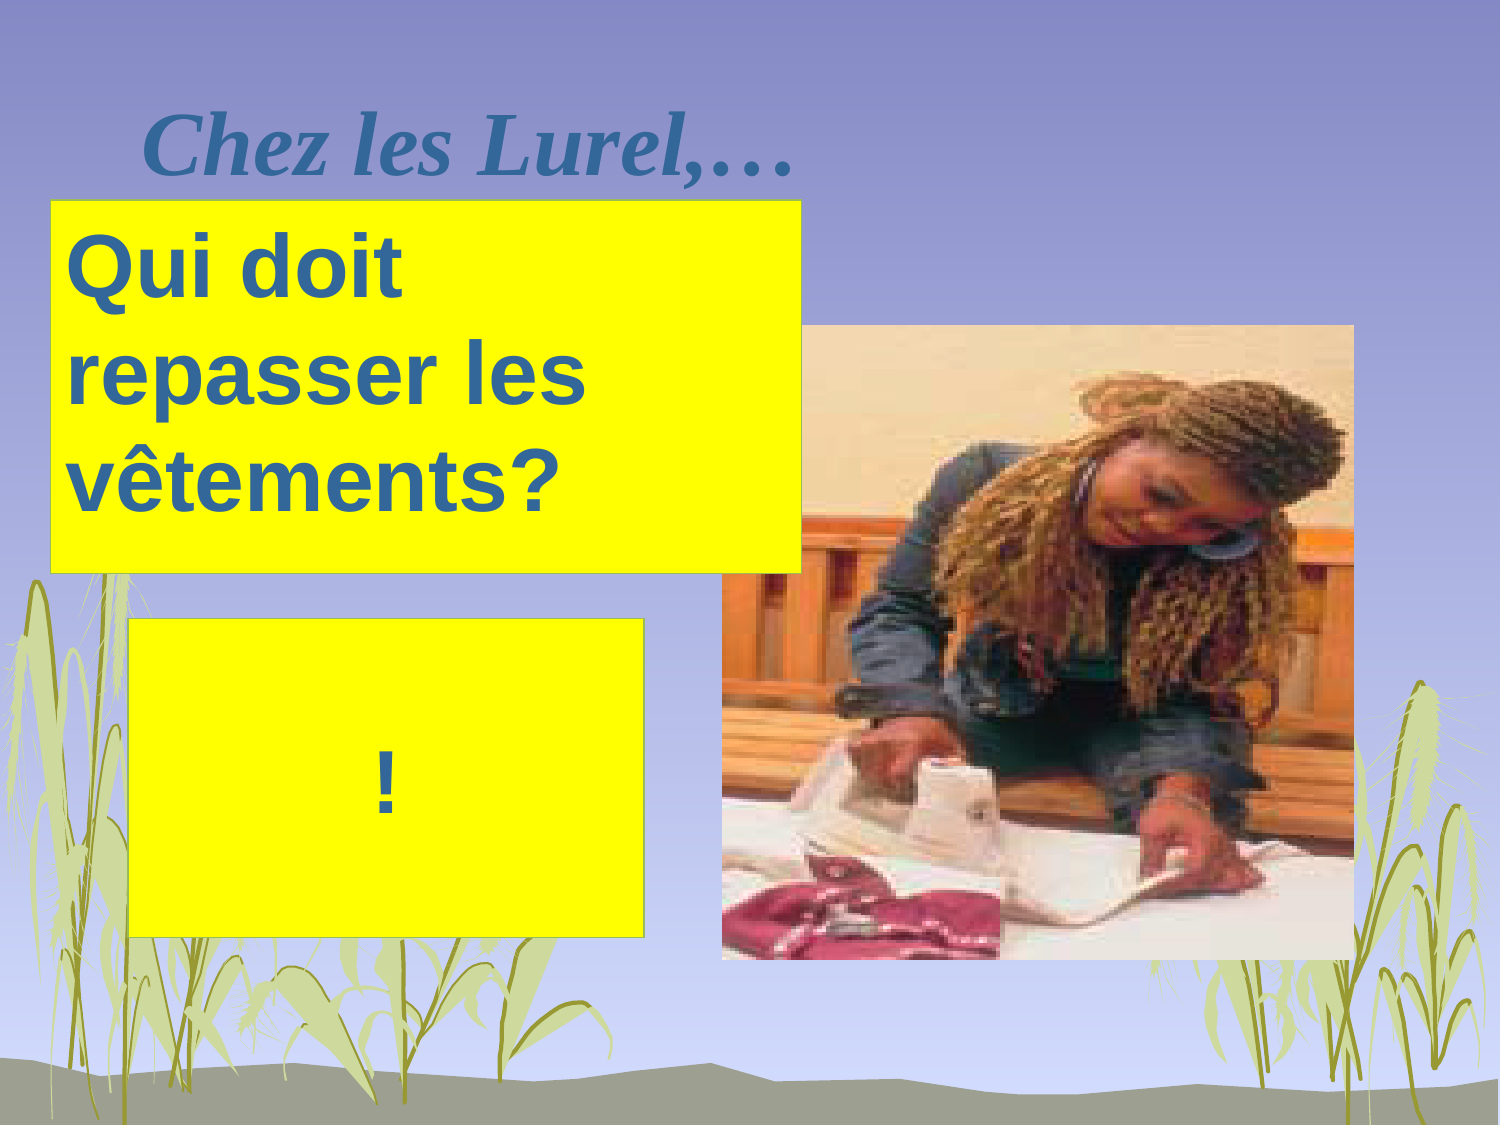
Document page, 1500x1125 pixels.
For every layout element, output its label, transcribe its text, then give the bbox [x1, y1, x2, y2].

text_box Qui doit repasser les vêtements? [50, 199, 802, 574]
subtitle ! [127, 618, 645, 938]
title Chez les Lurel,… [126, 37, 1371, 241]
picture [722, 324, 1355, 960]
